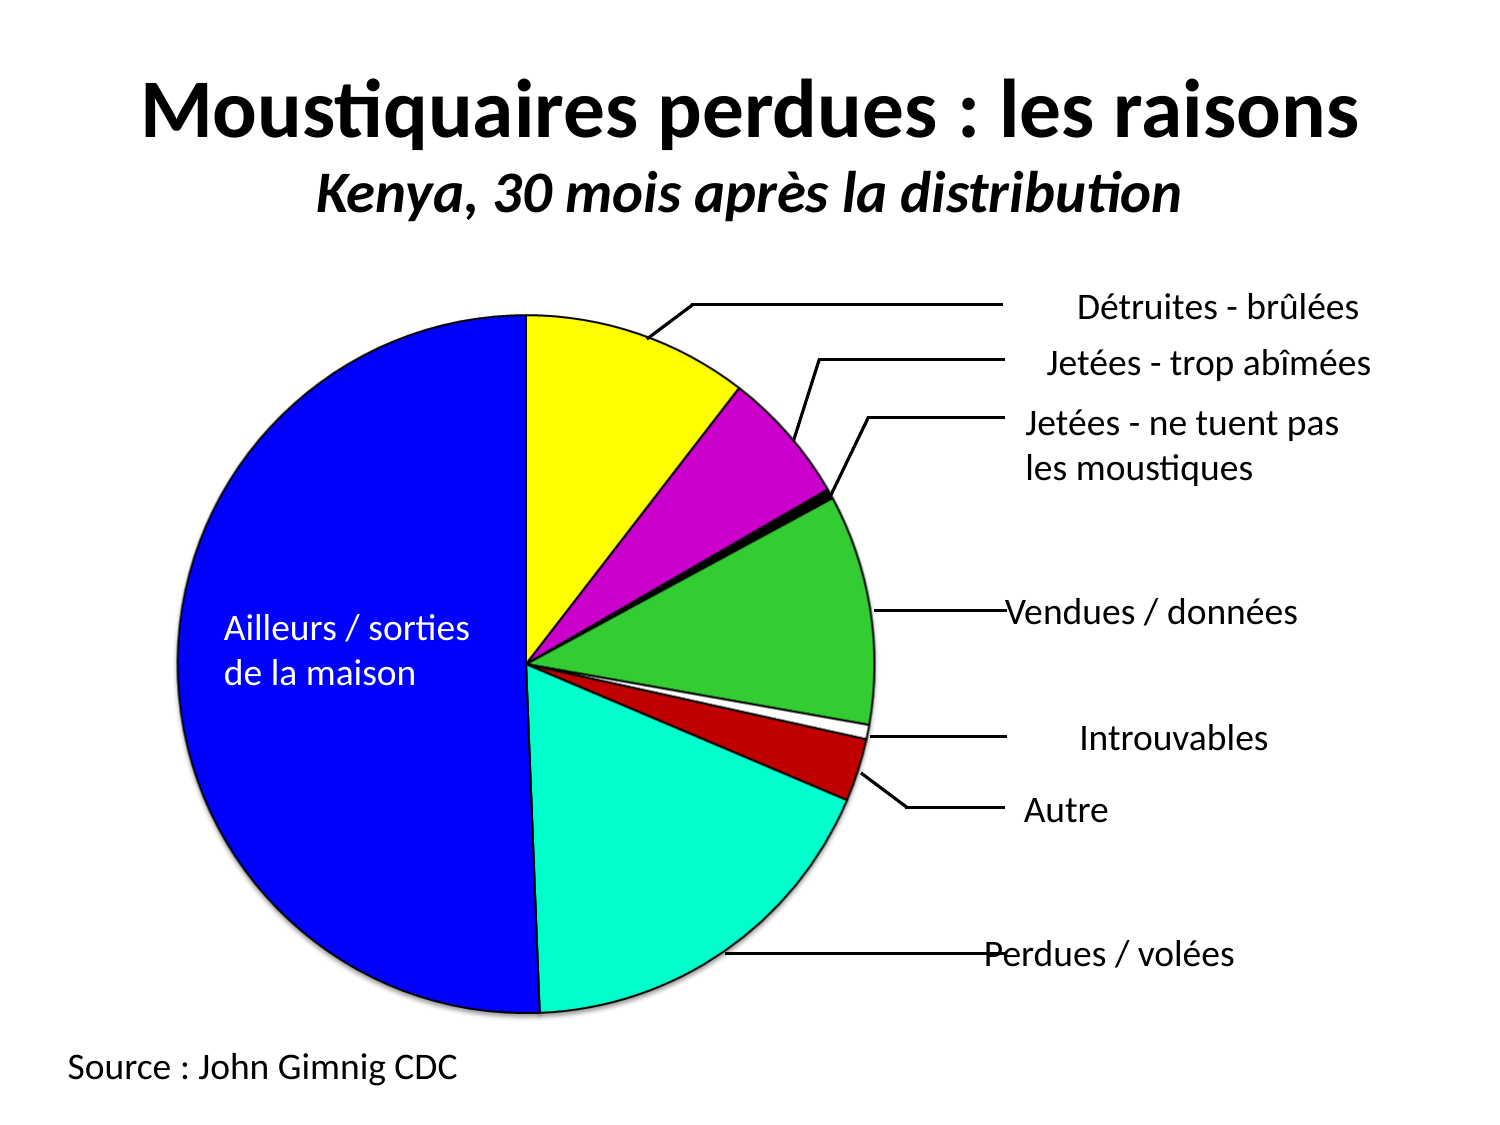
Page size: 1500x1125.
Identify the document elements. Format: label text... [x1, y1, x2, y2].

text_box Perdues / volées [1214, 921, 1250, 982]
text_box Jetées - ne tuent pas les moustiques [1214, 390, 1364, 496]
text_box Source : John Gimnig CDC [53, 1034, 1306, 1095]
text_box Jetées - trop abîmées [1214, 330, 1387, 390]
title Moustiquaires perdues : les raisons Kenya, 30 mois après la distribution [75, 45, 1425, 233]
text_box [792, 359, 1005, 442]
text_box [860, 772, 908, 809]
text_box Détruites - brûlées [1062, 274, 1375, 330]
text_box Vendues / données [1214, 579, 1322, 640]
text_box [646, 303, 1004, 340]
text_box Introuvables [1214, 705, 1284, 765]
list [0, 284, 1210, 1045]
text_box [829, 416, 1005, 498]
